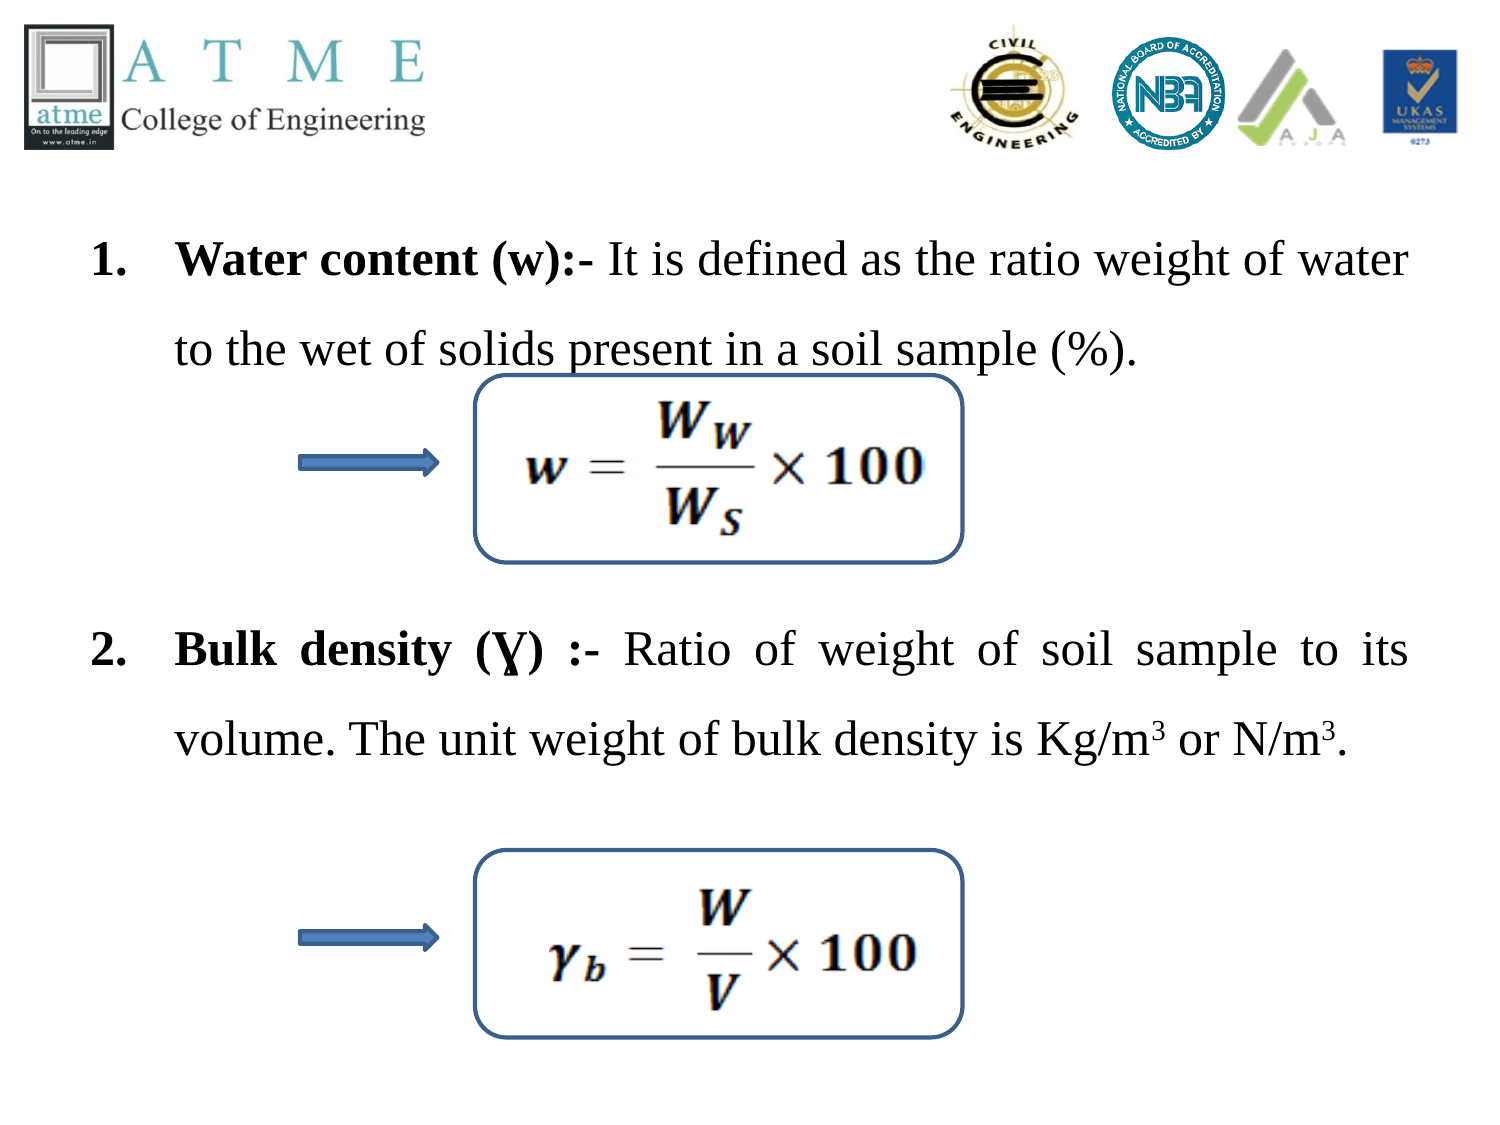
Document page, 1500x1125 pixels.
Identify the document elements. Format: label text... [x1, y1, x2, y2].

text_box [472, 847, 965, 1040]
list Water content (w):- It is defined as the ratio weight of water to the wet of solids present in a soil sample (%). Bulk density (Ɣ) :- Ratio of weight of soil sample to its volume. The unit weight of bulk density is Kg/m3 or N/m3. [75, 187, 1425, 1005]
picture [1209, 103, 1218, 120]
picture [1112, 37, 1213, 150]
picture [1237, 49, 1458, 146]
text_box [297, 923, 440, 952]
picture [24, 24, 425, 150]
text_box [472, 372, 965, 565]
text_box [297, 448, 440, 477]
picture [1179, 37, 1225, 79]
picture [950, 24, 1080, 150]
picture [1184, 109, 1225, 150]
picture [549, 887, 921, 1026]
picture [524, 399, 925, 551]
